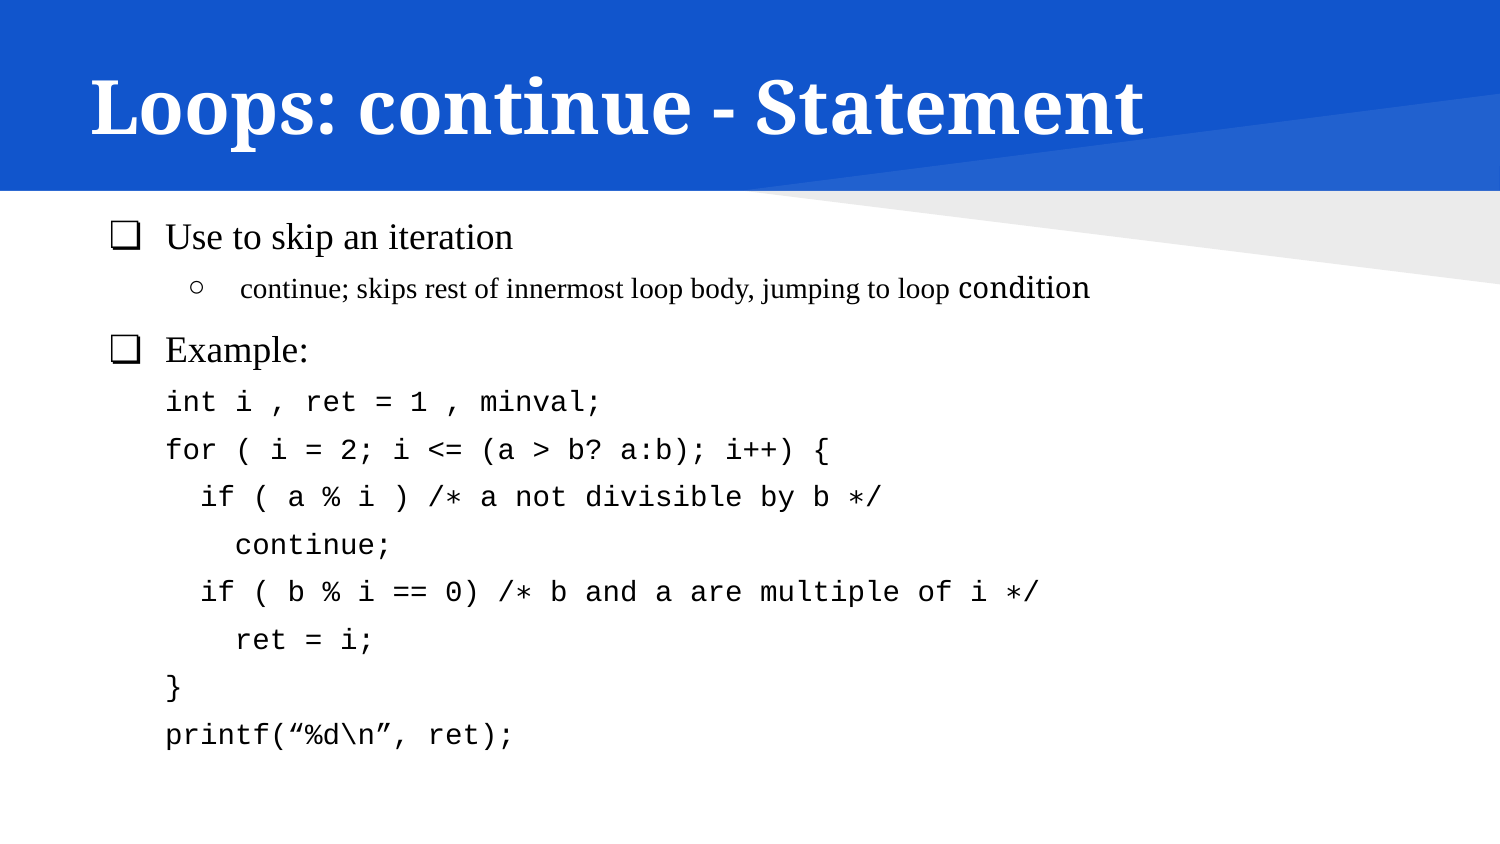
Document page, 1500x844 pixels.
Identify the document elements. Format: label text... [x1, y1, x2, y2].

list Use to skip an iteration continue; skips rest of innermost loop body, jumping to loop condition Example: int i , ret = 1 , minval; for ( i = 2; i <= (a > b? a:b); i++) { if ( a % i ) /∗ a not divisible by b ∗/ continue; if ( b % i == 0) /∗ b and a are multiple of i ∗/ ret = i; } printf(“%d\n”, ret); [75, 196, 1425, 808]
title Loops: continue - Statement [75, 33, 1425, 175]
